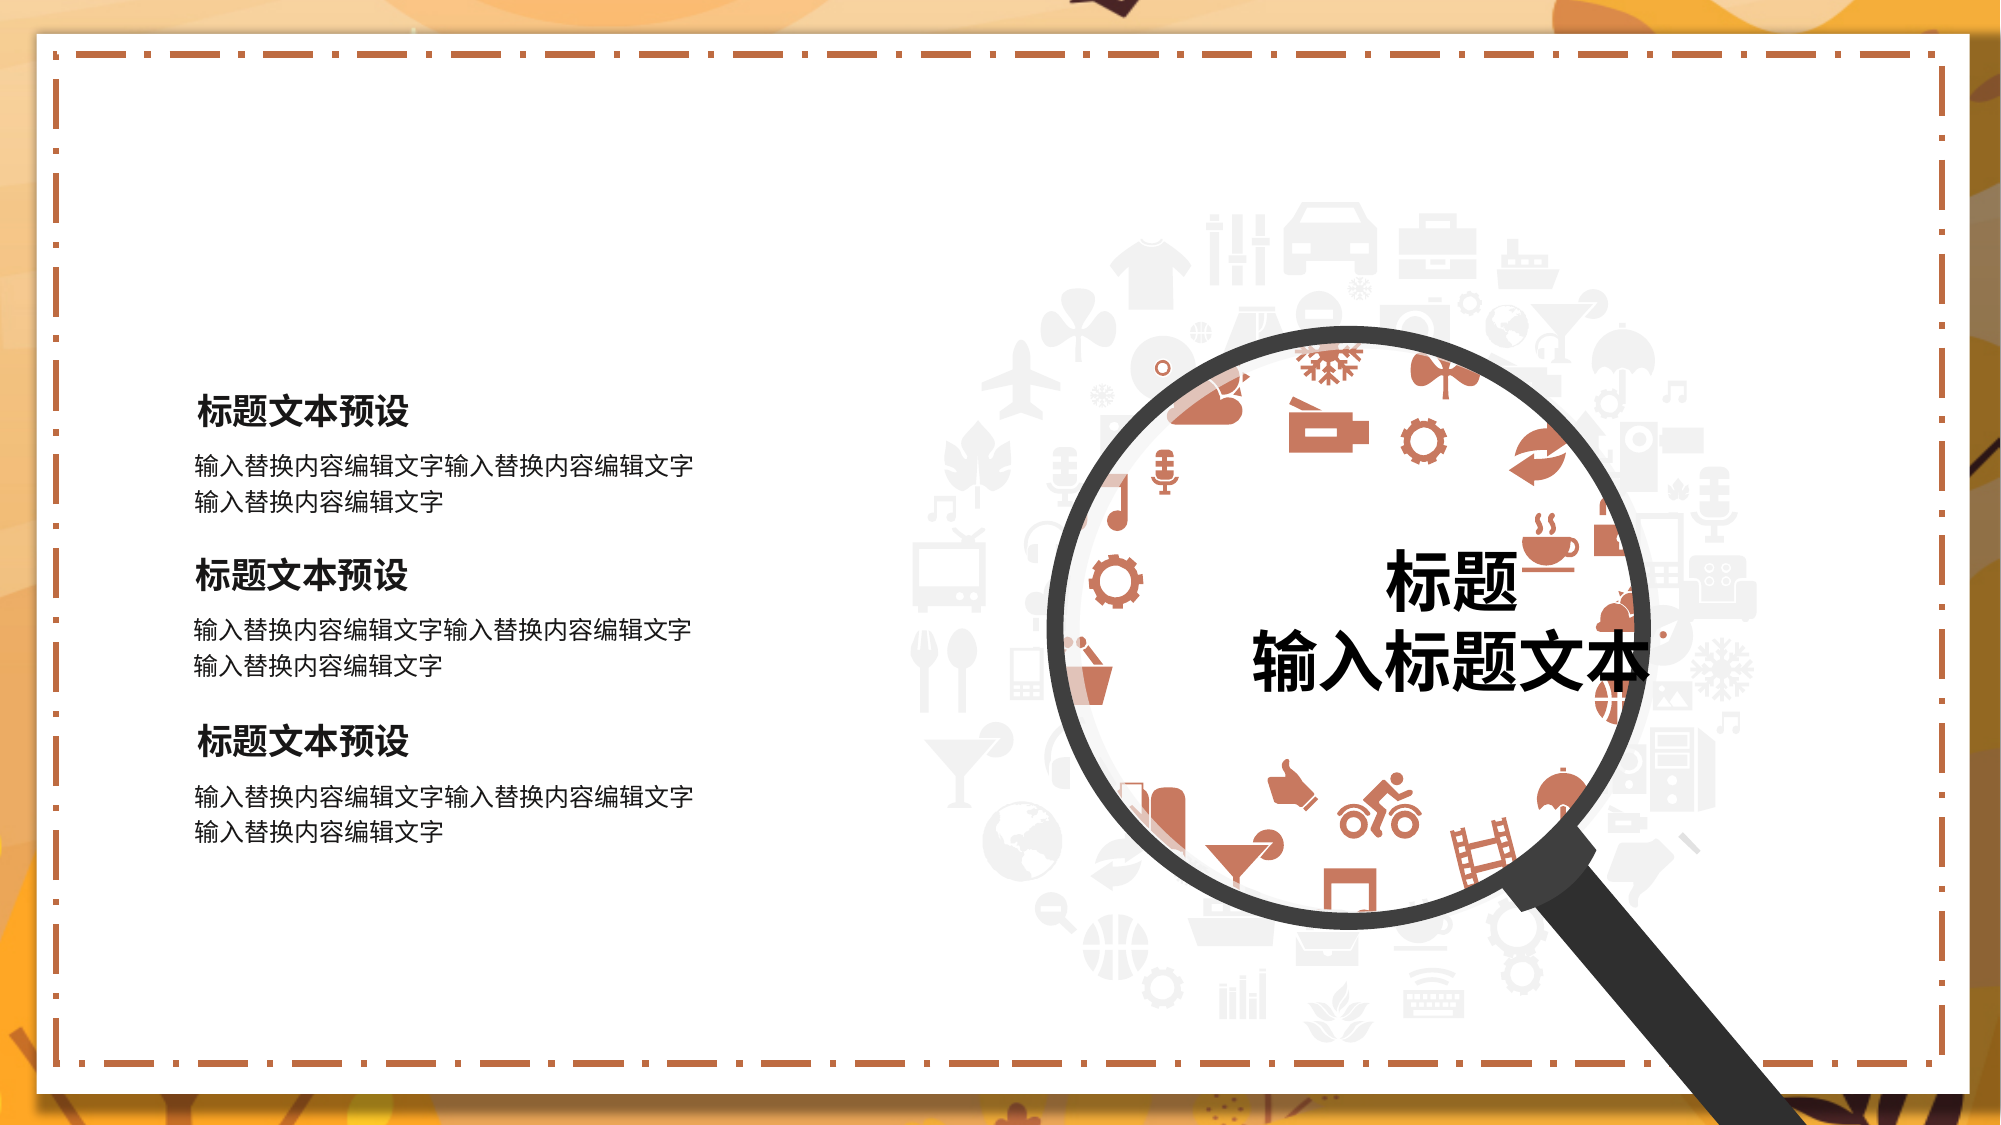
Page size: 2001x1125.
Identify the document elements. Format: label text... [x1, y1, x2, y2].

text_box 标题文本预设 [182, 381, 543, 440]
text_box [909, 202, 1808, 1125]
text_box 输入替换内容编辑文字输入替换内容编辑文字输入替换内容编辑文字 [180, 437, 720, 529]
text_box 输入替换内容编辑文字输入替换内容编辑文字输入替换内容编辑文字 [180, 767, 720, 860]
text_box 标题文本预设 [182, 711, 543, 770]
text_box 标题文本预设 [181, 545, 542, 604]
picture [0, 0, 2000, 1125]
text_box 输入替换内容编辑文字输入替换内容编辑文字输入替换内容编辑文字 [178, 601, 718, 693]
